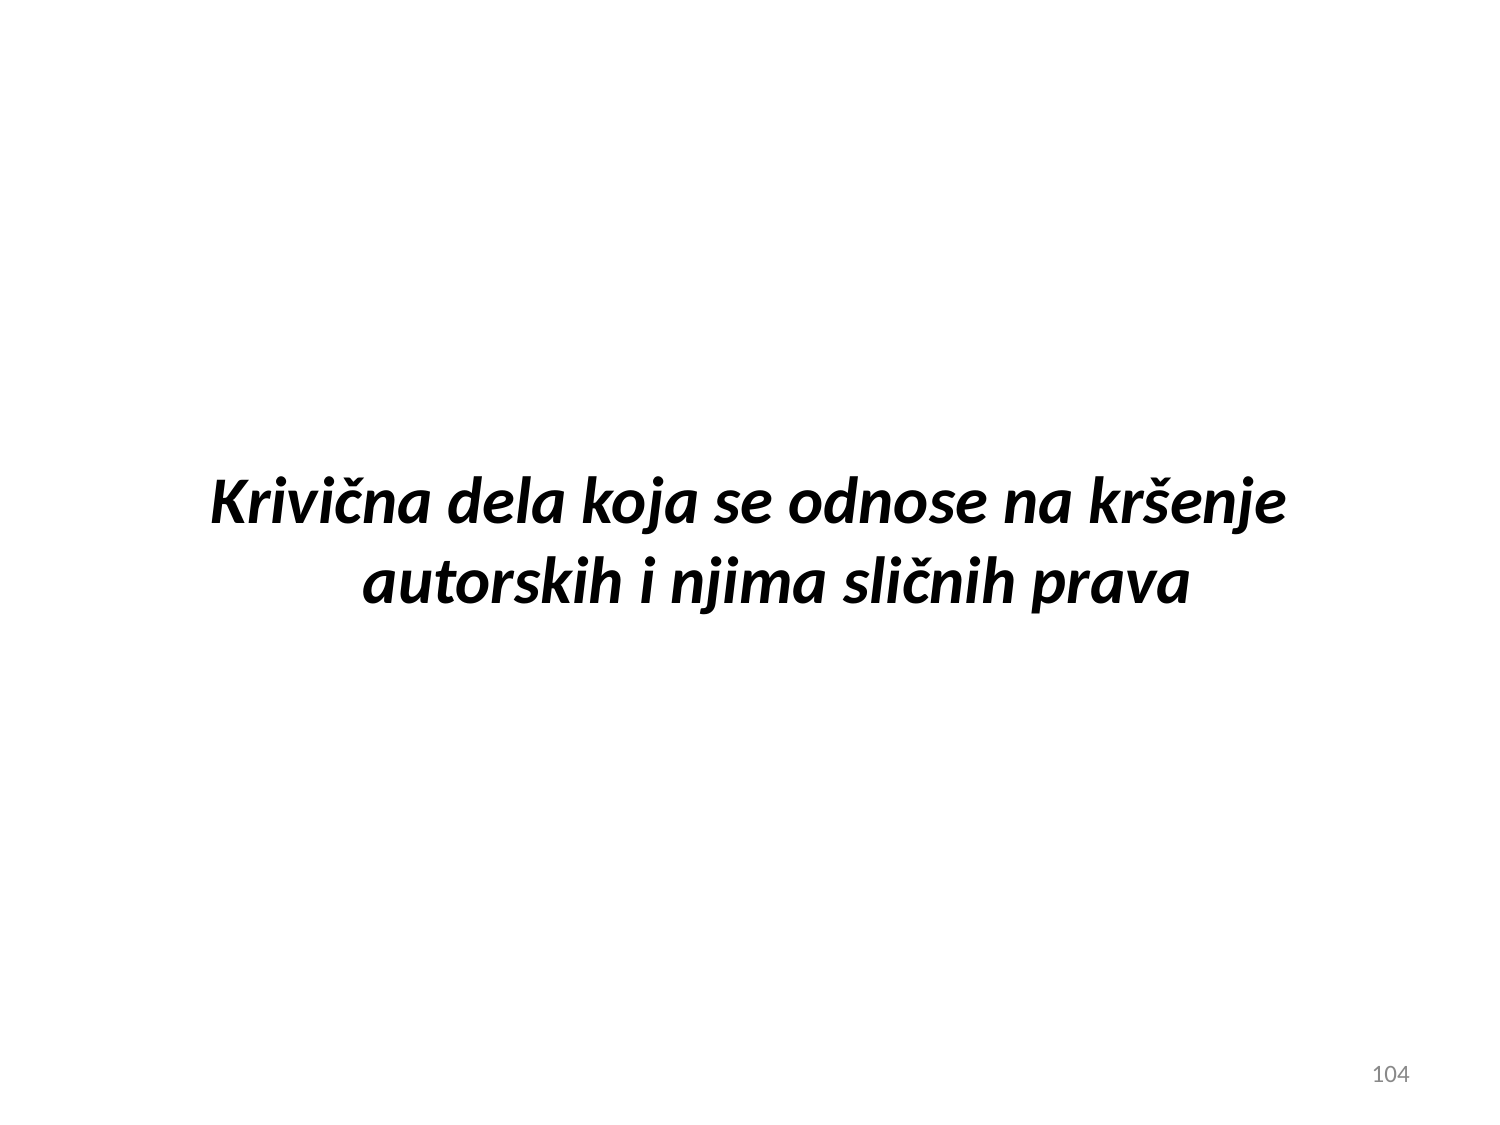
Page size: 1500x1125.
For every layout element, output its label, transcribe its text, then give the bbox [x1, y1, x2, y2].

list Krivična dela koja se odnose na kršenje autorskih i njima sličnih prava [74, 262, 1426, 1006]
slide_number 104 [1074, 1042, 1425, 1103]
